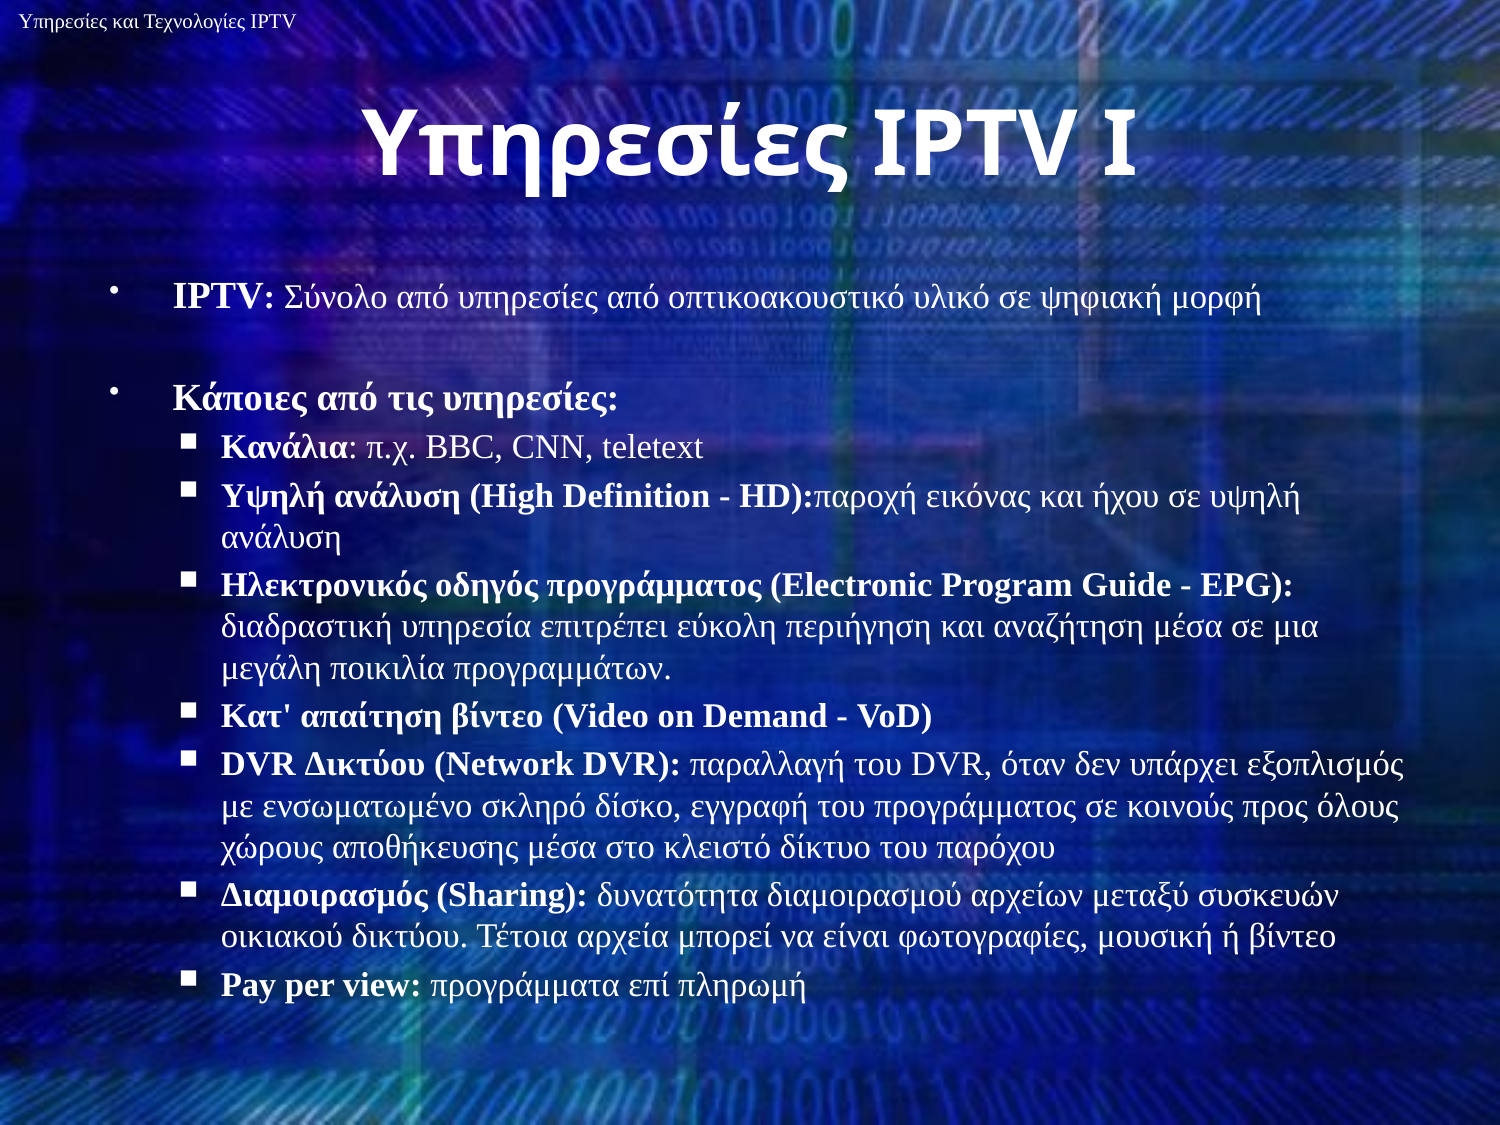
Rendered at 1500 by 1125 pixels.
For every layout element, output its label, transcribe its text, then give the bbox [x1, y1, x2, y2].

title Υπηρεσίες IPTV Ι [75, 45, 1425, 233]
list IPTV: Σύνολο από υπηρεσίες από οπτικοακουστικό υλικό σε ψηφιακή μορφή Κάποιες από τις υπηρεσίες: Κανάλια: π.χ. BBC, CNN, teletext Υψηλή ανάλυση (High Definition - HD):παροχή εικόνας και ήχου σε υψηλή ανάλυση Ηλεκτρονικός οδηγός προγράμματος (Electronic Program Guide - EPG): διαδραστική υπηρεσία επιτρέπει εύκολη περιήγηση και αναζήτηση μέσα σε μια μεγάλη ποικιλία προγραμμάτων. Κατ' απαίτηση βίντεο (Video on Demand - VoD) DVR Δικτύου (Network DVR): παραλλαγή του DVR, όταν δεν υπάρχει εξοπλισμός με ενσωματωμένο σκληρό δίσκο, εγγραφή του προγράμματος σε κοινούς προς όλους χώρους αποθήκευσης μέσα στο κλειστό δίκτυο του παρόχου Διαμοιρασμός (Sharing): δυνατότητα διαμοιρασμού αρχείων μεταξύ συσκευών οικιακού δικτύου. Τέτοια αρχεία μπορεί να είναι φωτογραφίες, μουσική ή βίντεο Pay per view: προγράμματα επί πληρωμή [75, 262, 1425, 1059]
text_box Υπηρεσίες και Τεχνολογίες IPTV [3, 0, 312, 41]
picture [0, 0, 1500, 1125]
